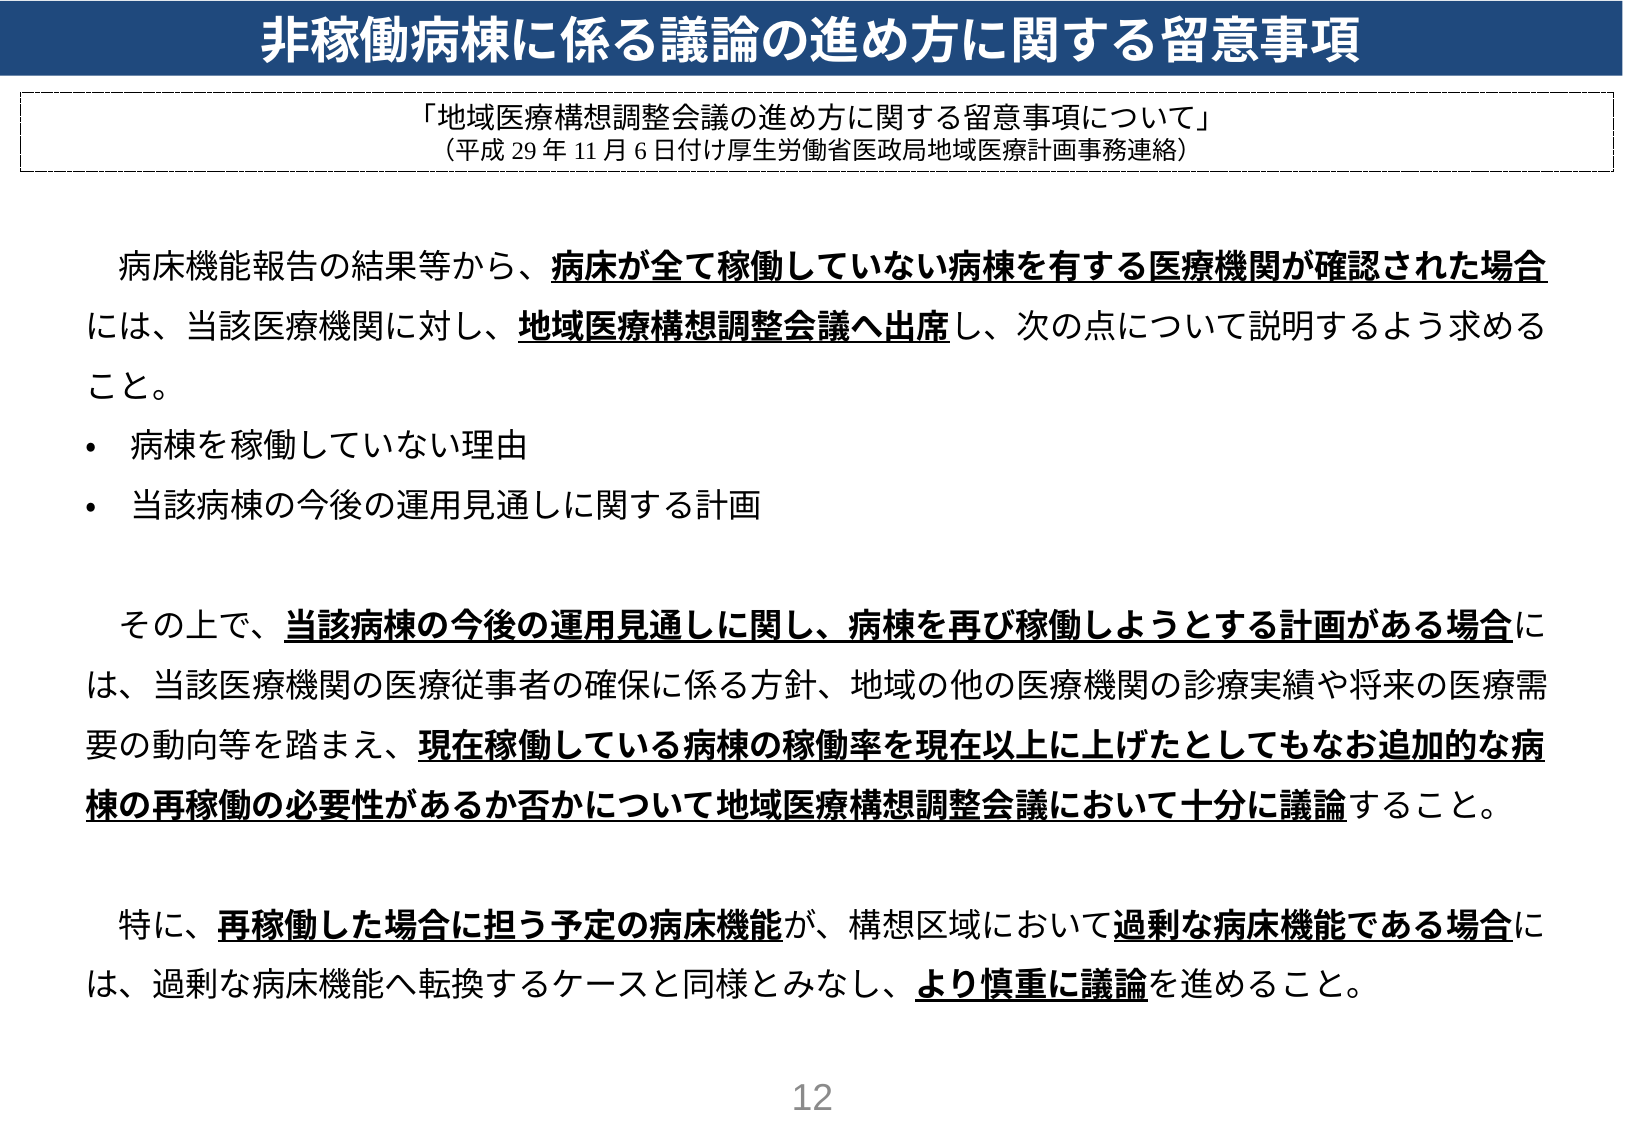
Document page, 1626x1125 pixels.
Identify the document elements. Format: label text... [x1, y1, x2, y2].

text_box 病床機能報告の結果等から、病床が全て稼働していない病棟を有する医療機関が確認された場合には、当該医療機関に対し、地域医療構想調整会議へ出席し、次の点について説明するよう求めること。 ・ 病棟を稼働していない理由 ・ 当該病棟の今後の運用見通しに関する計画 その上で、当該病棟の今後の運用見通しに関し、病棟を再び稼働しようとする計画がある場合には、当該医療機関の医療従事者の確保に係る方針、地域の他の医療機関の診療実績や将来の医療需要の動向等を踏まえ、現在稼働している病棟の稼働率を現在以上に上げたとしてもなお追加的な病棟の再稼働の必要性があるか否かについて地域医療構想調整会議において十分に議論すること。 特に、再稼働した場合に担う予定の病床機能が、構想区域において過剰な病床機能である場合には、過剰な病床機能へ転換するケースと同様とみなし、より慎重に議論を進めること。 [71, 217, 1566, 1011]
text_box 「地域医療構想調整会議の進め方に関する留意事項について」 （平成29年11月6日付け厚生労働省医政局地域医療計画事務連絡） [20, 92, 1614, 172]
text_box 12 [622, 1065, 1003, 1125]
text_box 非稼働病棟に係る議論の進め方に関する留意事項 [0, 0, 1623, 76]
